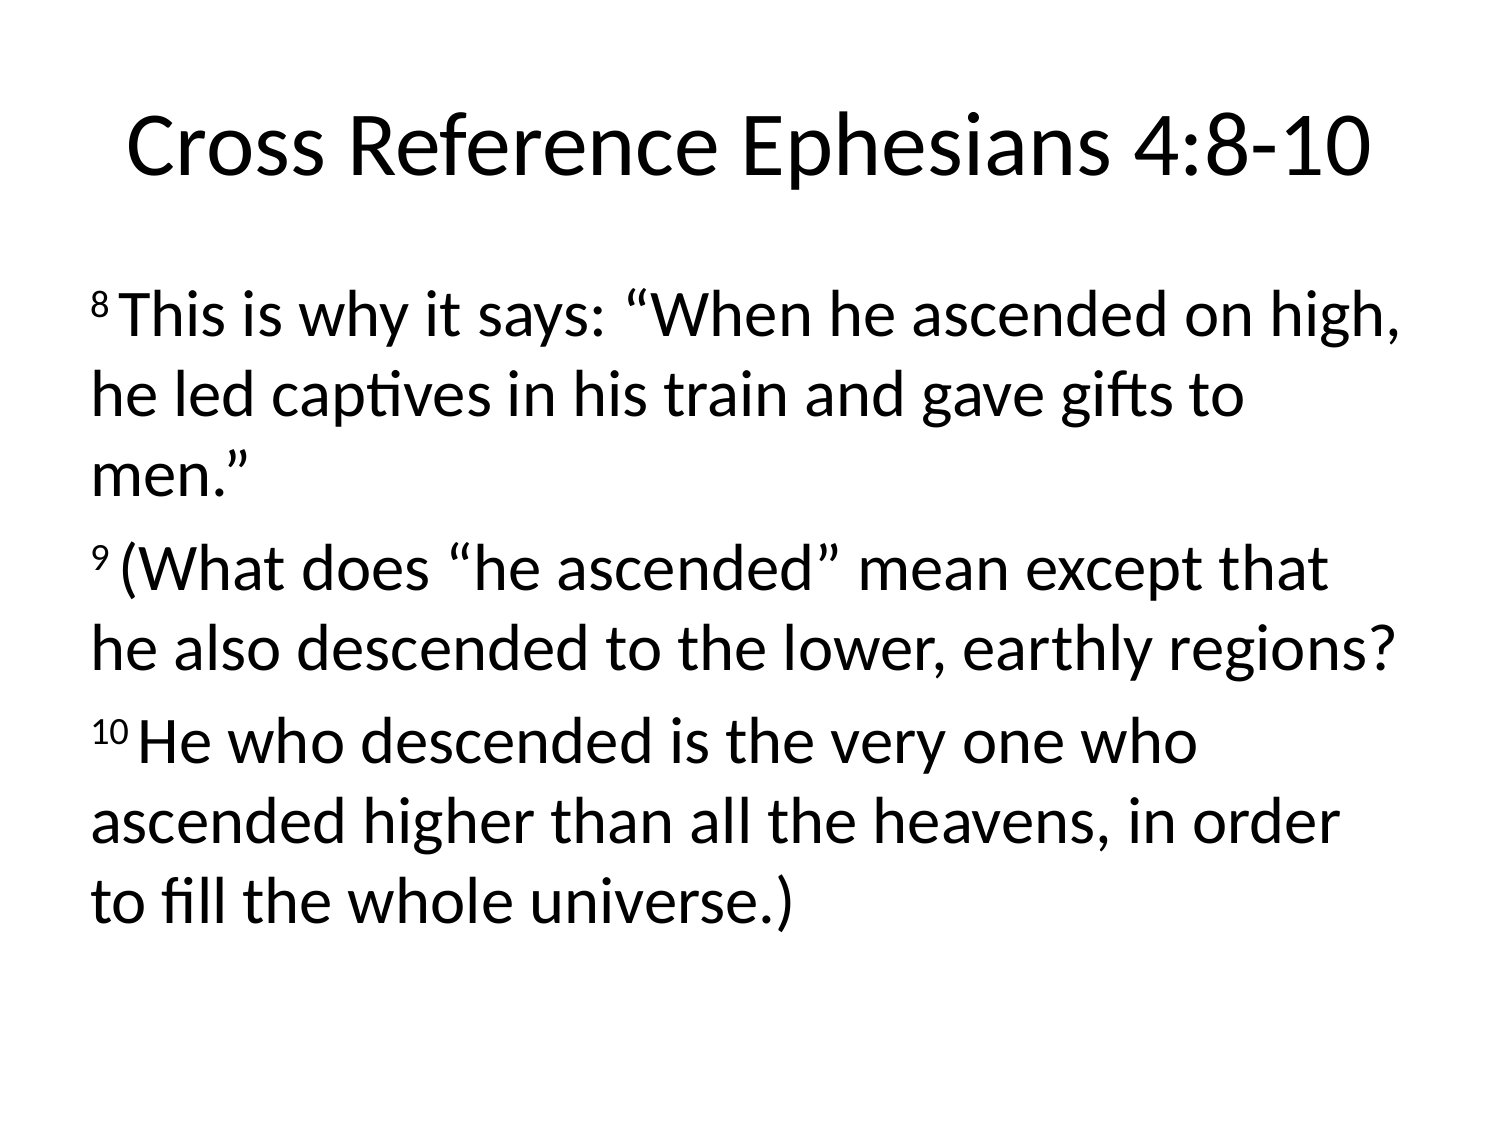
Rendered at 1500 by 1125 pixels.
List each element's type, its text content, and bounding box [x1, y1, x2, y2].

title Cross Reference Ephesians 4:8-10 [75, 45, 1425, 233]
list 8 This is why it says: “When he ascended on high, he led captives in his train and gave gifts to men.” 9 (What does “he ascended” mean except that he also descended to the lower, earthly regions? 10 He who descended is the very one who ascended higher than all the heavens, in order to fill the whole universe.) [75, 262, 1425, 1005]
